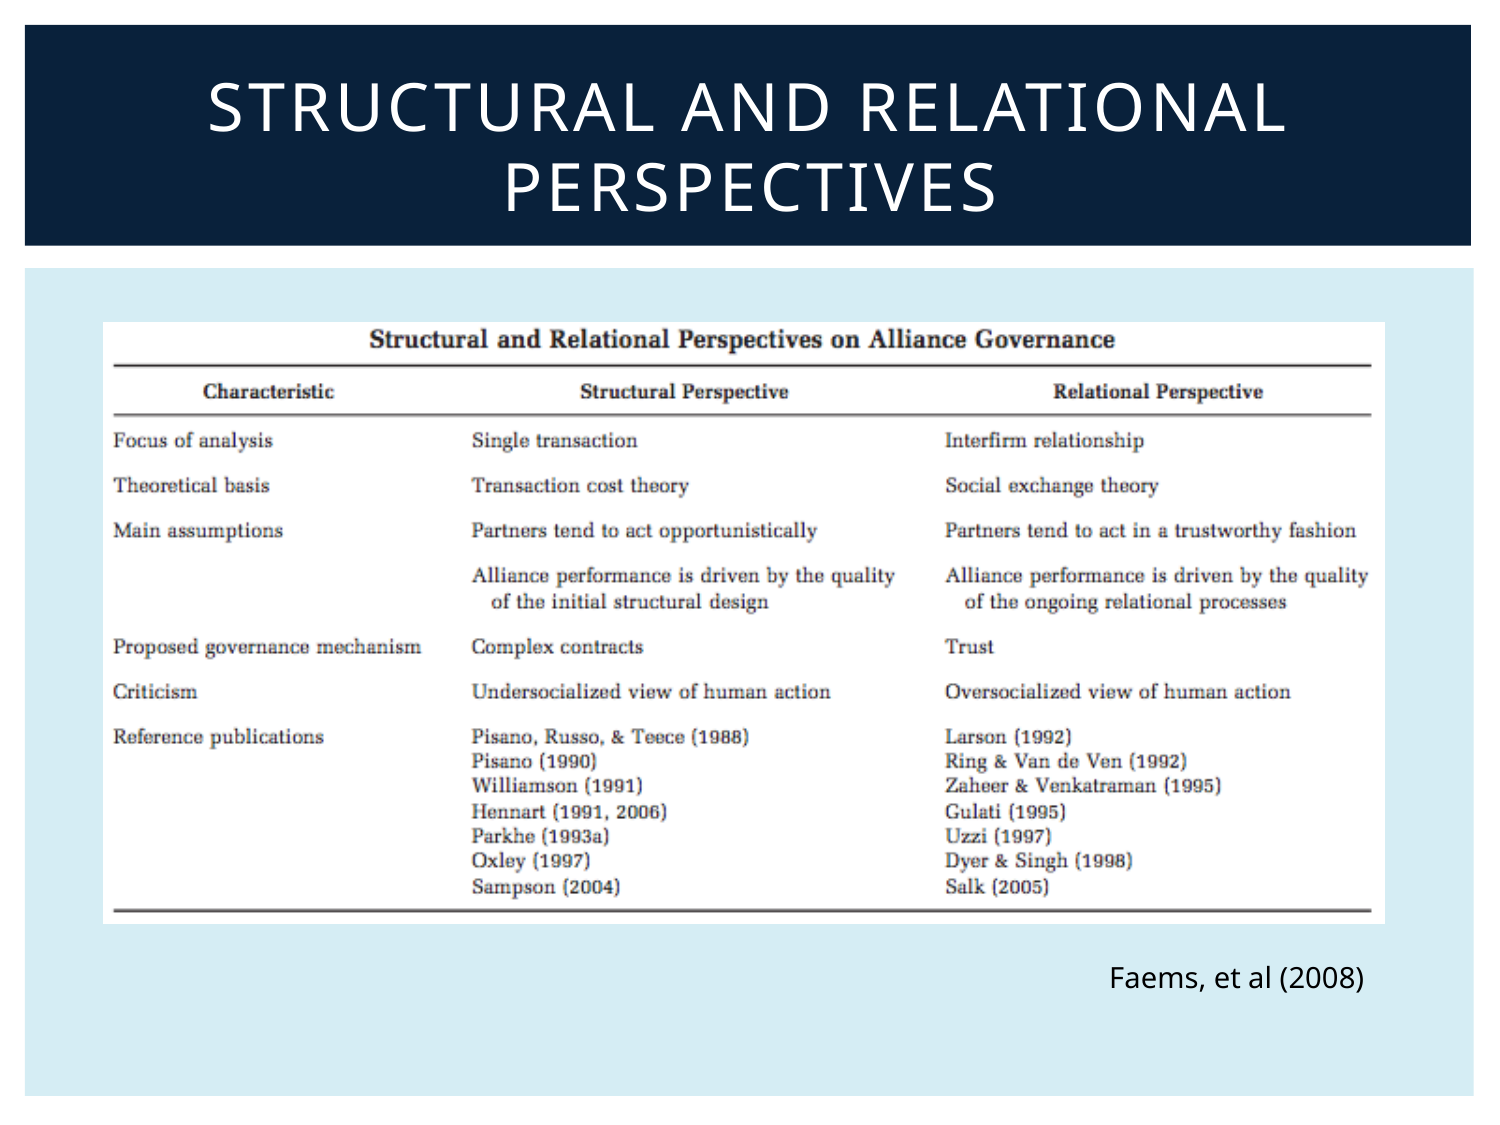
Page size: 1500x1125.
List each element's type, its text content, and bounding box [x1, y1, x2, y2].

title Structural and relational perspectives [62, 58, 1438, 232]
picture [102, 322, 1385, 924]
text_box Faems, et al (2008) [1094, 952, 1385, 1002]
